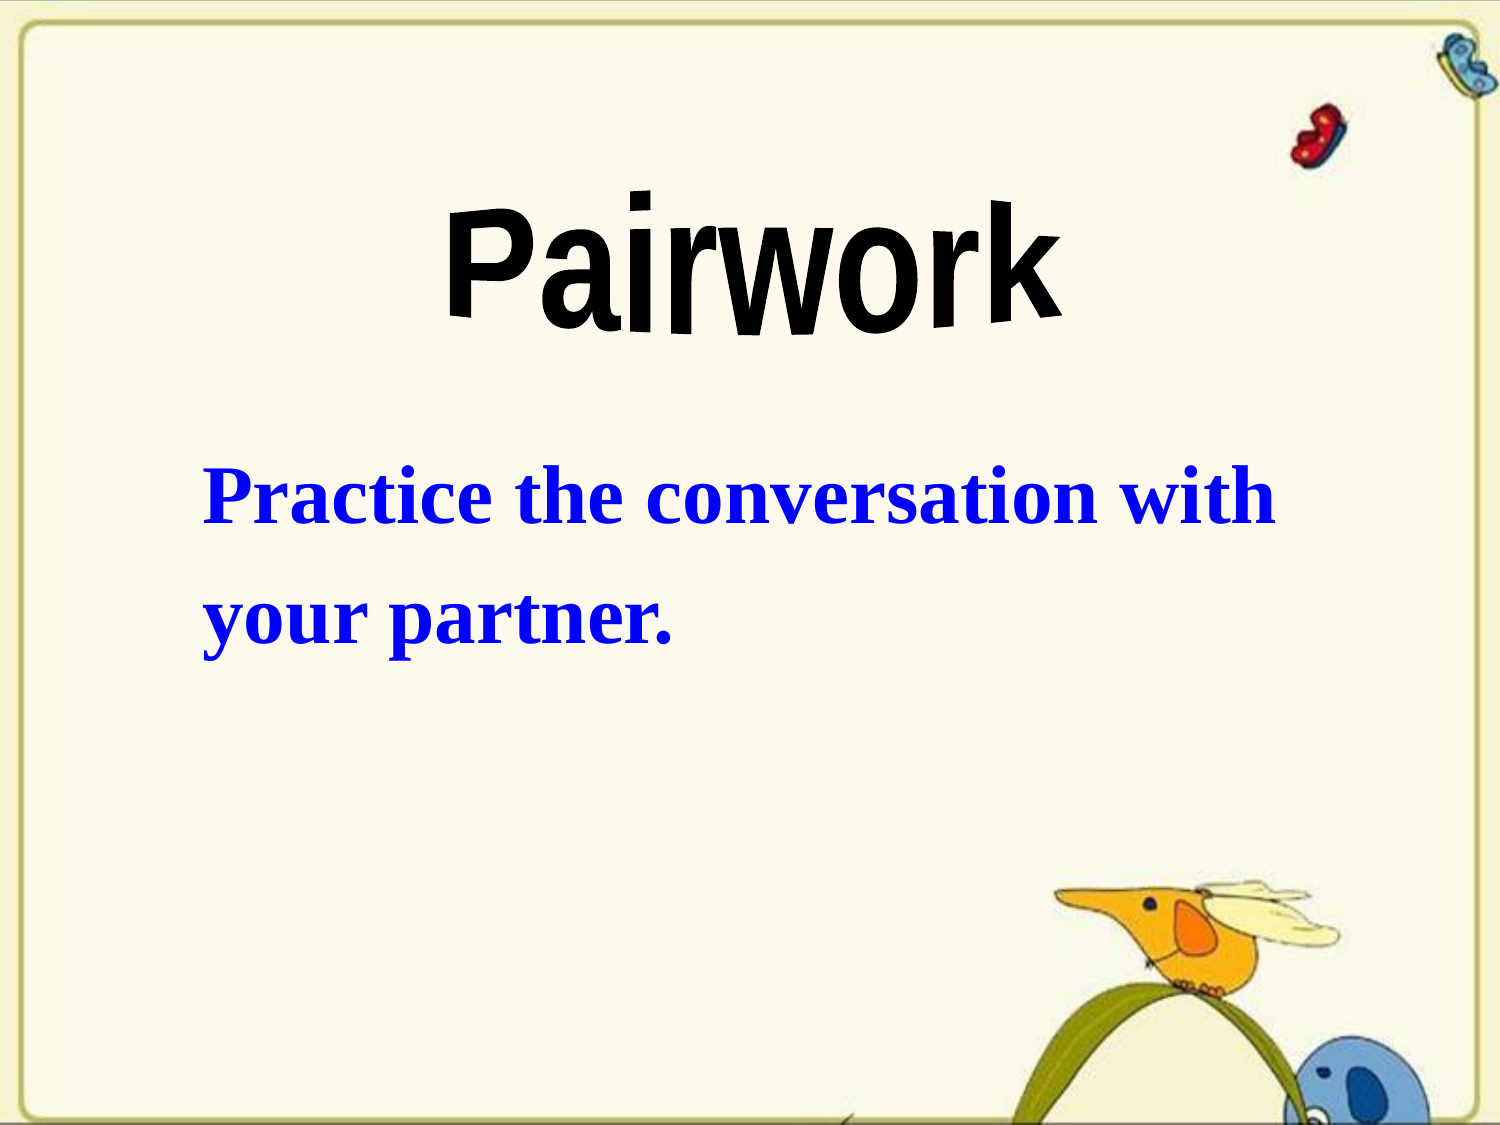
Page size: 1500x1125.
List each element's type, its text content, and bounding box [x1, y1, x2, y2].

text_box Practice the conversation with your partner. [187, 412, 1325, 668]
picture [0, 0, 1500, 1125]
